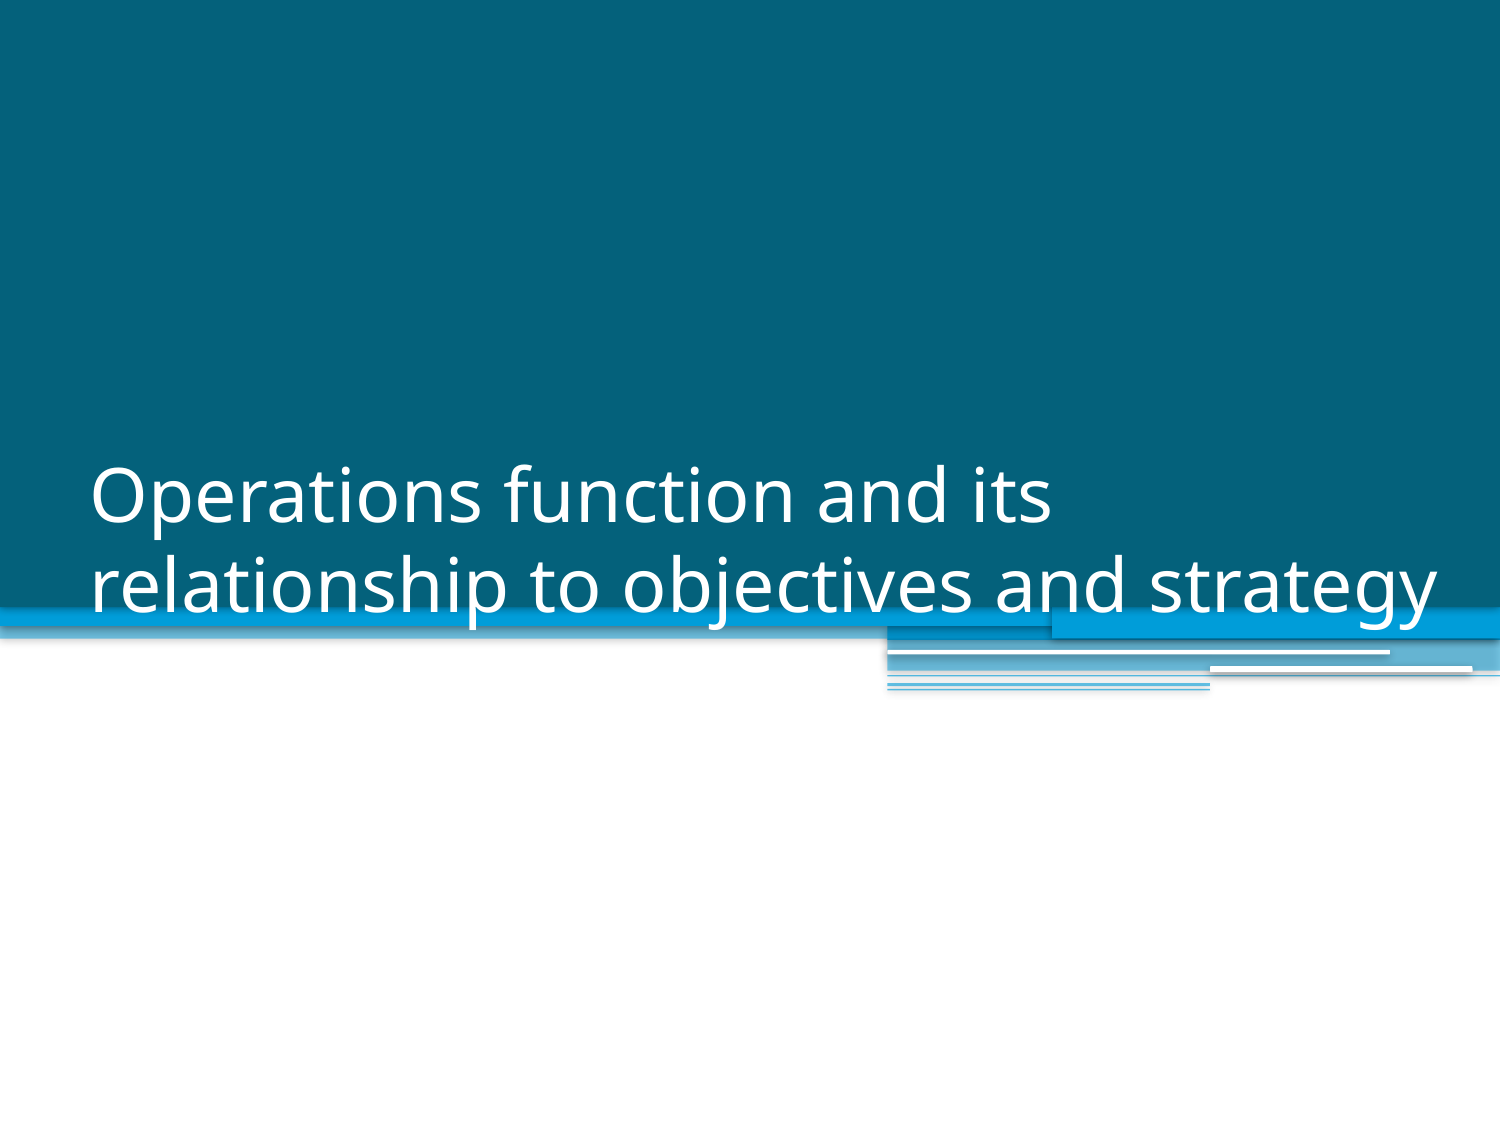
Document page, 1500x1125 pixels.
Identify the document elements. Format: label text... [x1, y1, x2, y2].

title Operations function and its relationship to objectives and strategy [75, 394, 1463, 636]
